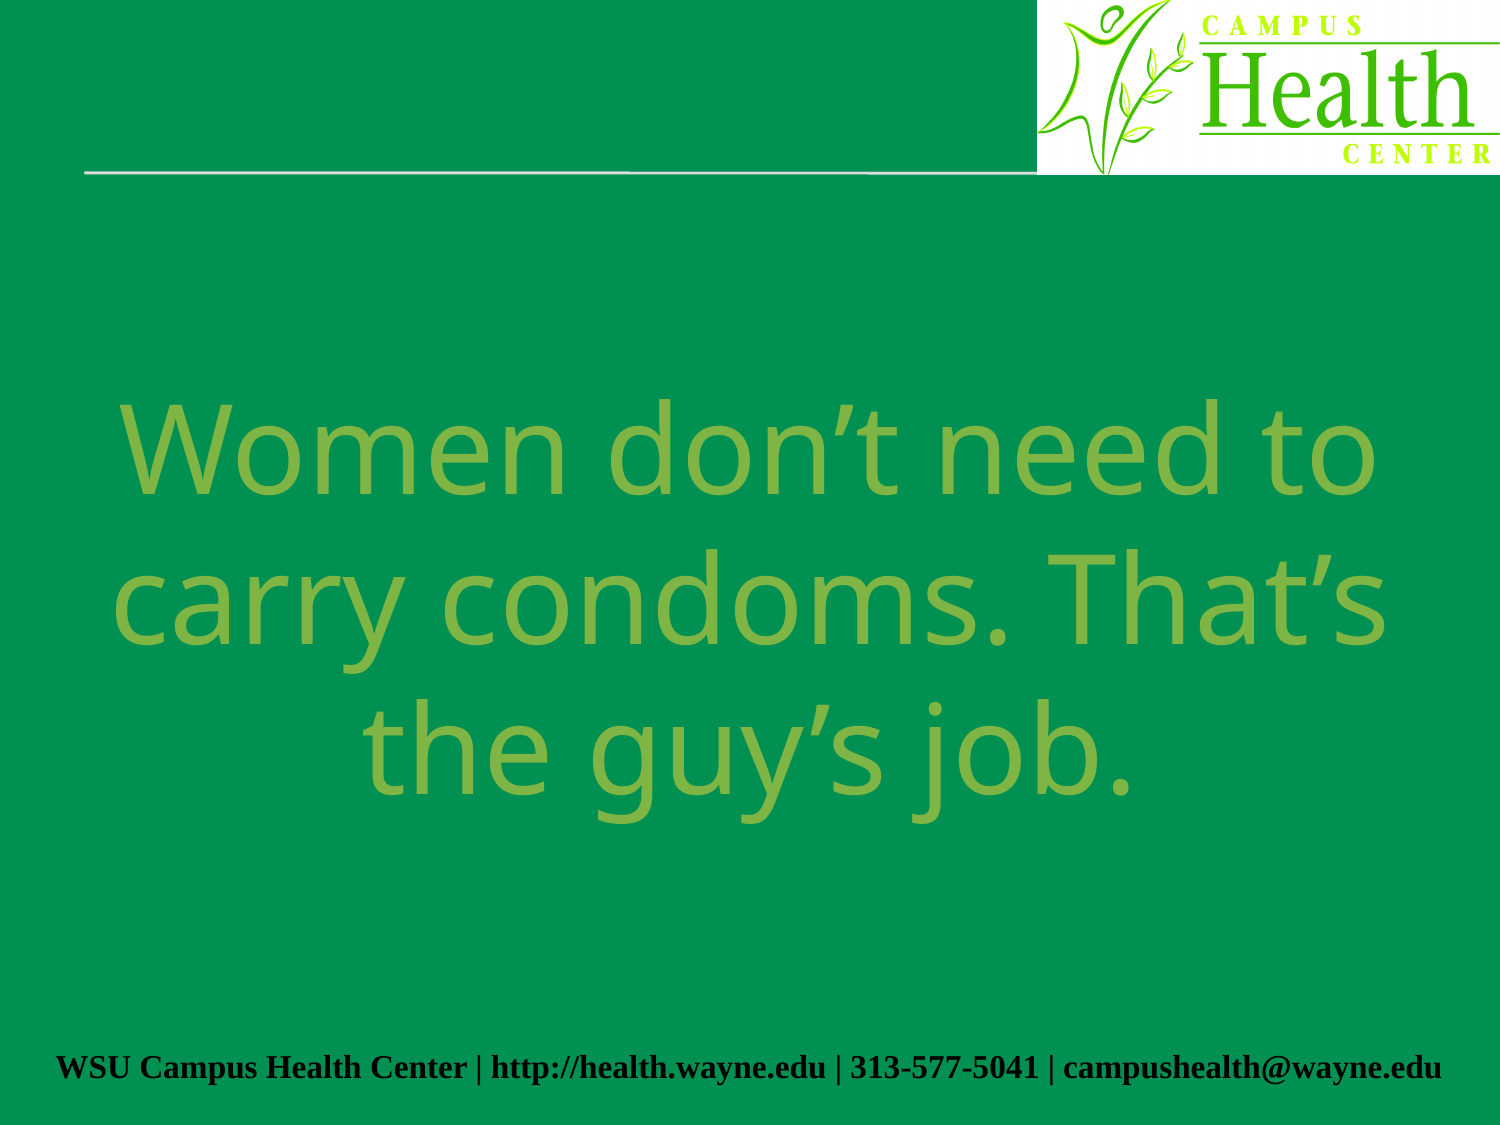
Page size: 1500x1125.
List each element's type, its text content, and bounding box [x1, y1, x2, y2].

text_box Women don’t need to carry condoms. That’s the guy’s job. [87, 362, 1413, 828]
footer WSU Campus Health Center | http://health.wayne.edu | 313-577-5041 | campushealth@wayne.edu [0, 1037, 1500, 1125]
picture [1037, 0, 1500, 176]
